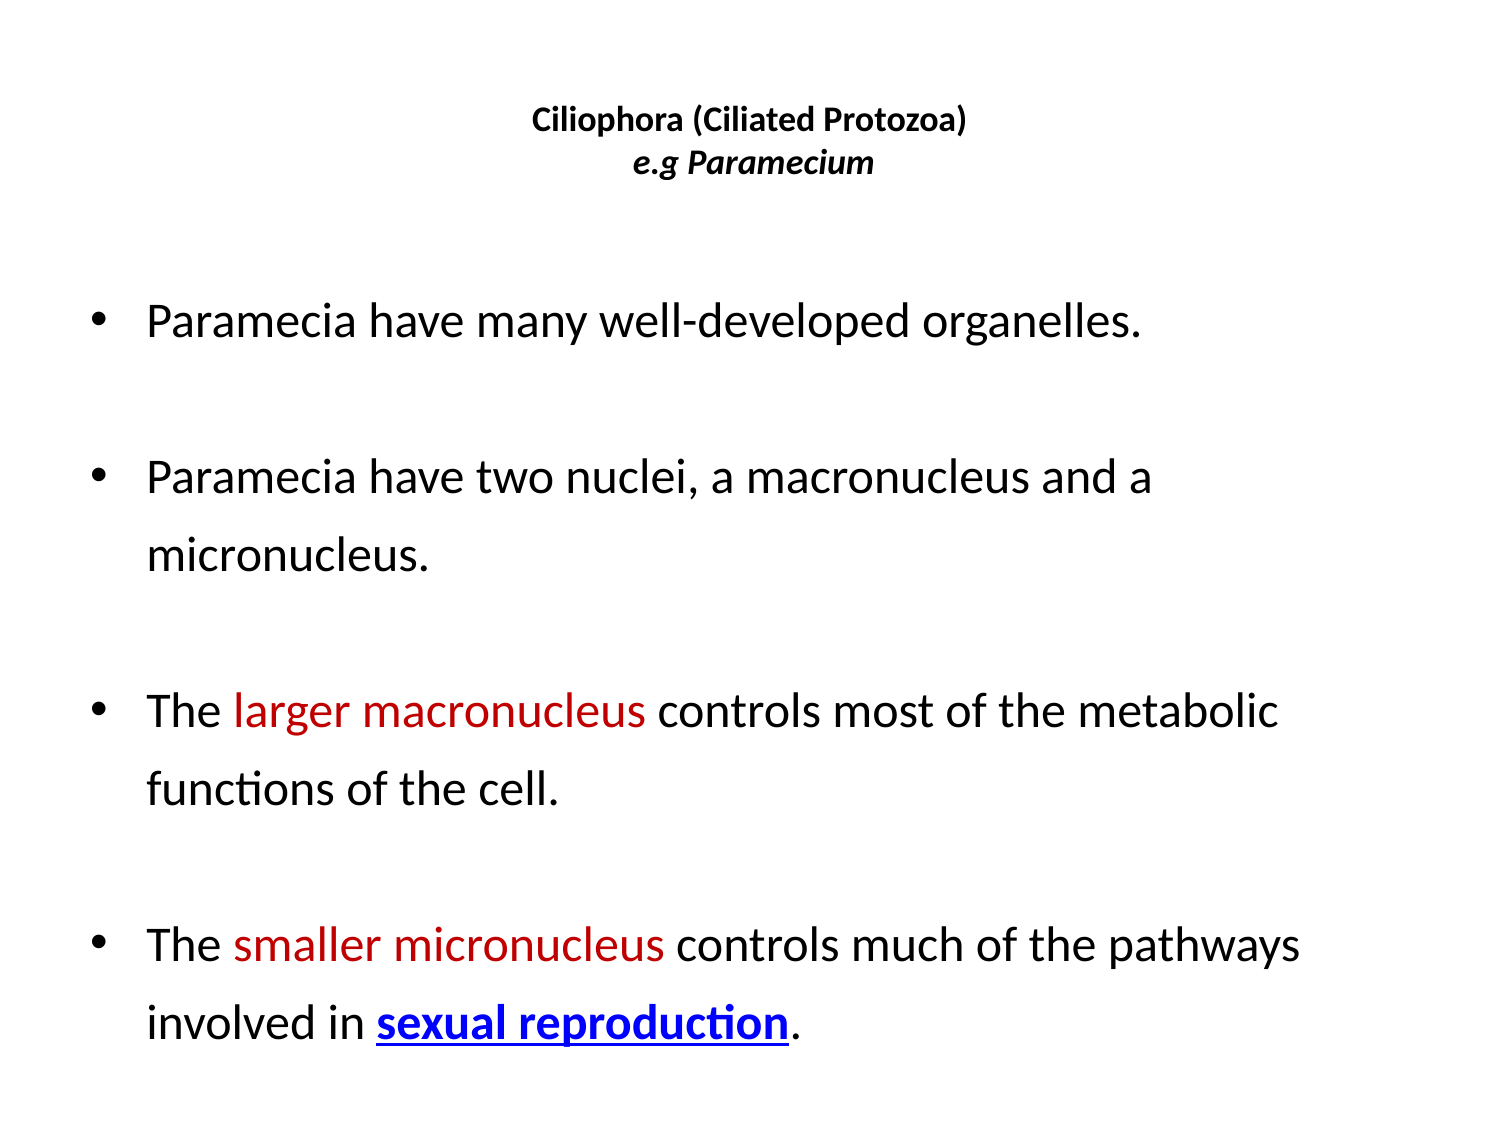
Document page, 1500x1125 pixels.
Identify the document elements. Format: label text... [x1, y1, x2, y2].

title Ciliophora (Ciliated Protozoa) e.g Paramecium [75, 45, 1425, 233]
list Paramecia have many well-developed organelles. Paramecia have two nuclei, a macronucleus and a micronucleus. The larger macronucleus controls most of the metabolic functions of the cell. The smaller micronucleus controls much of the pathways involved in sexual reproduction. [75, 262, 1425, 1087]
